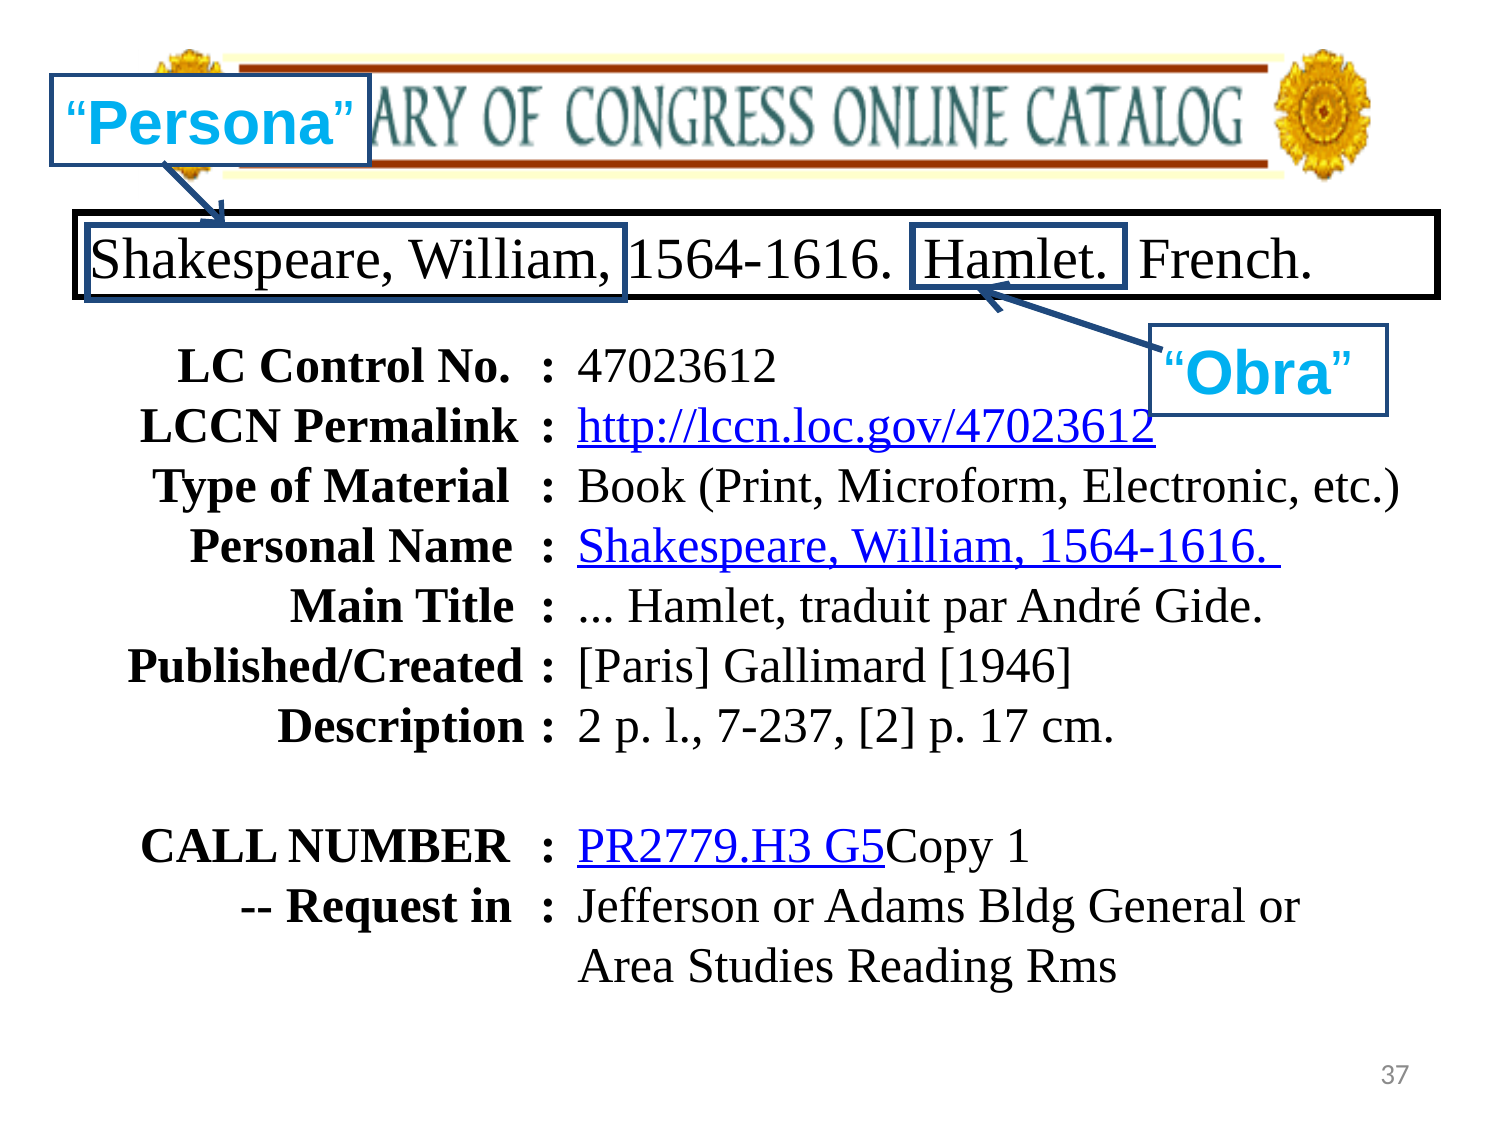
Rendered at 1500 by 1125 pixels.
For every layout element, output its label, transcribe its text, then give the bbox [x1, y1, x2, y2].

text_box [87, 224, 625, 300]
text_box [137, 49, 1376, 199]
text_box LC Control No. : 47023612 LCCN Permalink : http://lccn.loc.gov/47023612 Type of Material : Book (Print, Microform, Electronic, etc.) Personal Name : Shakespeare, William, 1564-1616. Main Title : ... Hamlet, traduit par André Gide. Published/Created : [Paris] Gallimard [1946] Description : 2 p. l., 7-237, [2] p. 17 cm. CALL NUMBER : PR2779.H3 G5Copy 1 -- Request in : Jefferson or Adams Bldg General or Area Studies Reading Rms [112, 324, 1450, 1000]
text_box “Persona” [51, 75, 132, 165]
text_box “Obra” [1149, 324, 1388, 415]
text_box [206, 208, 226, 225]
text_box Shakespeare, William, 1564-1616. Hamlet. French. [224, 212, 1438, 298]
slide_number 37 [1074, 1042, 1425, 1103]
text_box Shakespeare, William, 1564-1616. Hamlet. French. [74, 212, 222, 298]
text_box [975, 283, 1149, 346]
text_box [912, 224, 1125, 288]
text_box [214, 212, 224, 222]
